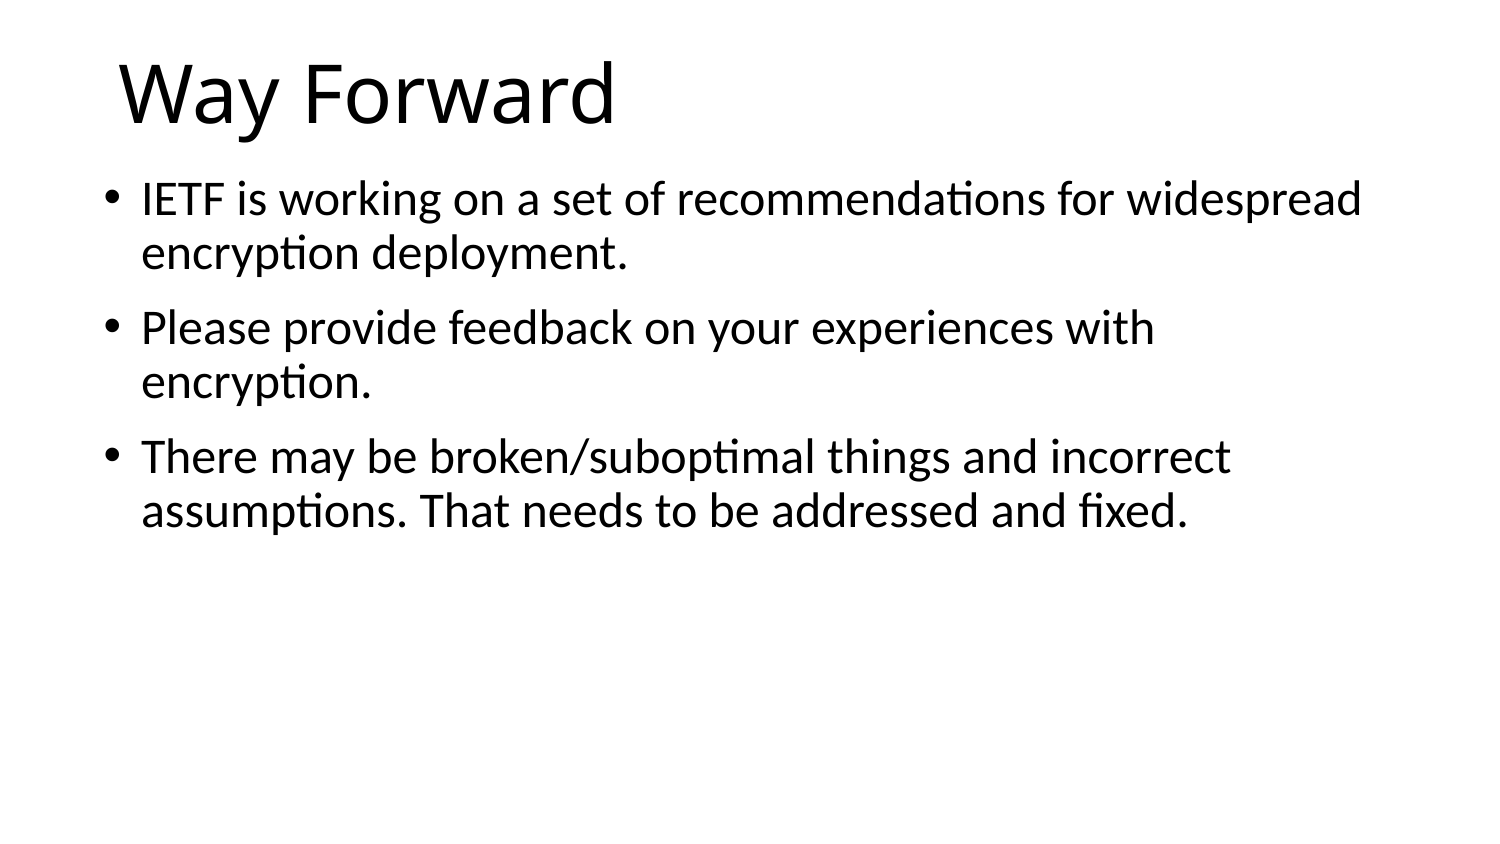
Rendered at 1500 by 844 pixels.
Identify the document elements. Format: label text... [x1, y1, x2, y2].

list IETF is working on a set of recommendations for widespread encryption deployment. Please provide feedback on your experiences with encryption. There may be broken/suboptimal things and incorrect assumptions. That needs to be addressed and fixed. [88, 164, 1404, 588]
title Way Forward [103, 44, 1397, 149]
